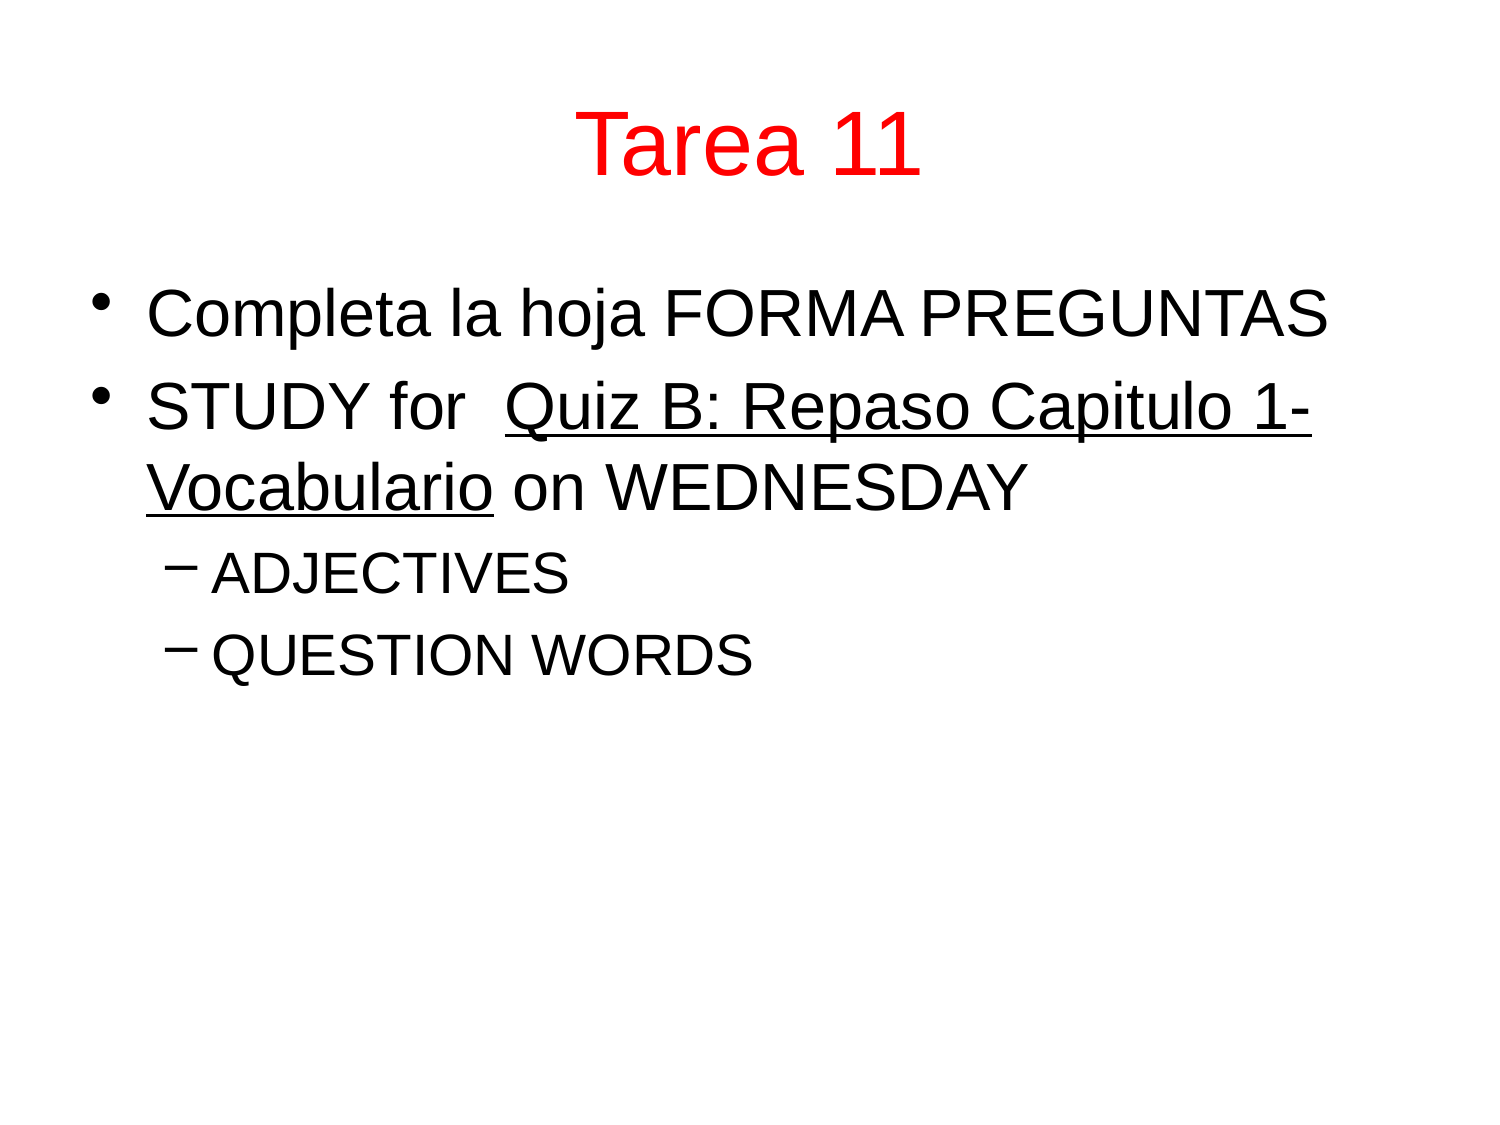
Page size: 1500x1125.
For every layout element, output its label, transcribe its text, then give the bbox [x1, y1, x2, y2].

title Tarea 11 [75, 45, 1425, 233]
list Completa la hoja FORMA PREGUNTAS STUDY for Quiz B: Repaso Capitulo 1- Vocabulario on WEDNESDAY ADJECTIVES QUESTION WORDS [75, 262, 1425, 1005]
